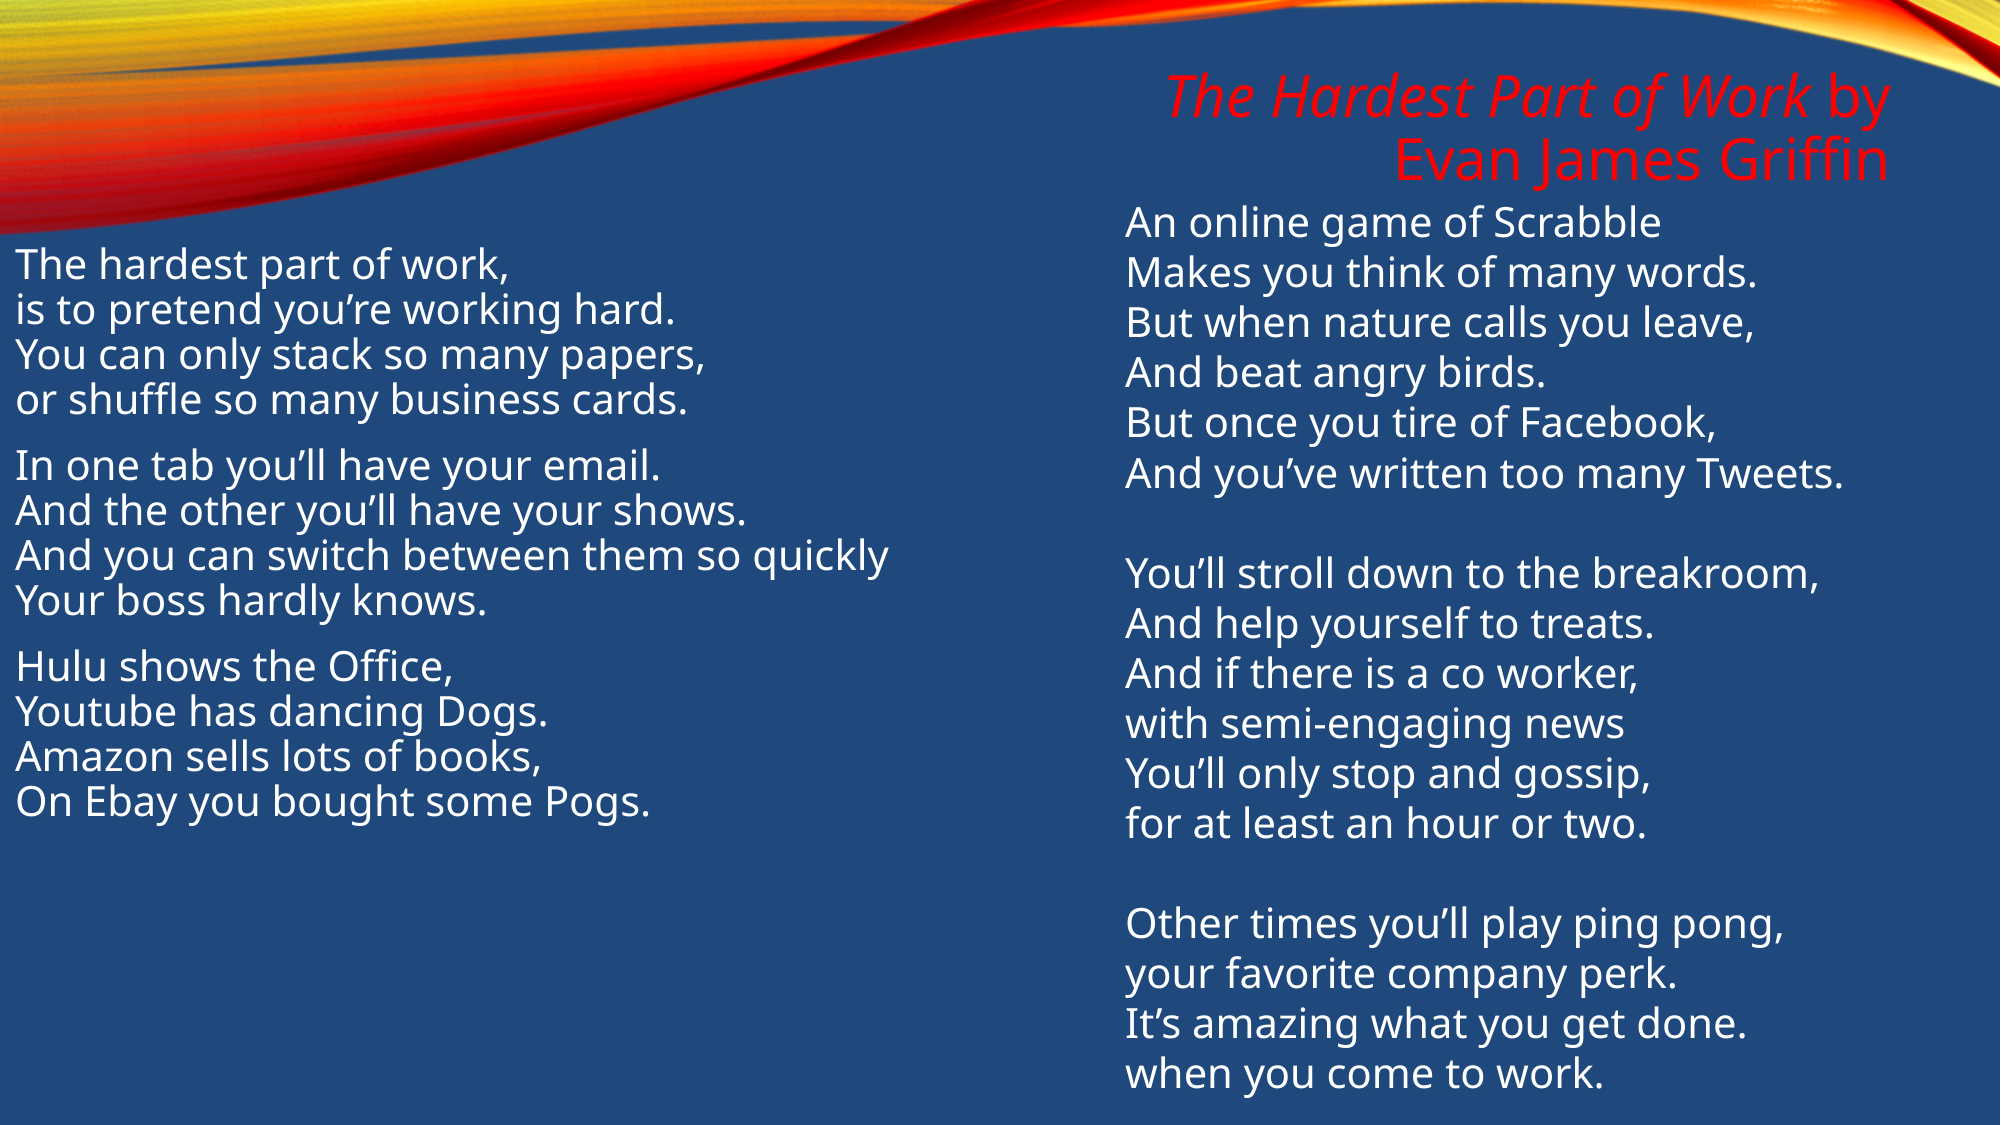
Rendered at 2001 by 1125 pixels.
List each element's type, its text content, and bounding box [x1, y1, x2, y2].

title The Hardest Part of Work by Evan James Griffin [1081, 23, 1906, 235]
text_box An online game of Scrabble Makes you think of many words. But when nature calls you leave, And beat angry birds. But once you tire of Facebook, And you’ve written too many Tweets. You’ll stroll down to the breakroom, And help yourself to treats. And if there is a co worker, with semi-engaging news You’ll only stop and gossip, for at least an hour or two. Other times you’ll play ping pong, your favorite company perk. It’s amazing what you get done. when you come to work. [1110, 188, 1973, 1125]
picture [0, 0, 2000, 237]
list The hardest part of work, is to pretend you’re working hard. You can only stack so many papers, or shuffle so many business cards. In one tab you’ll have your email. And the other you’ll have your shows. And you can switch between them so quickly Your boss hardly knows. Hulu shows the Office, Youtube has dancing Dogs. Amazon sells lots of books, On Ebay you bought some Pogs. [0, 235, 1110, 1125]
